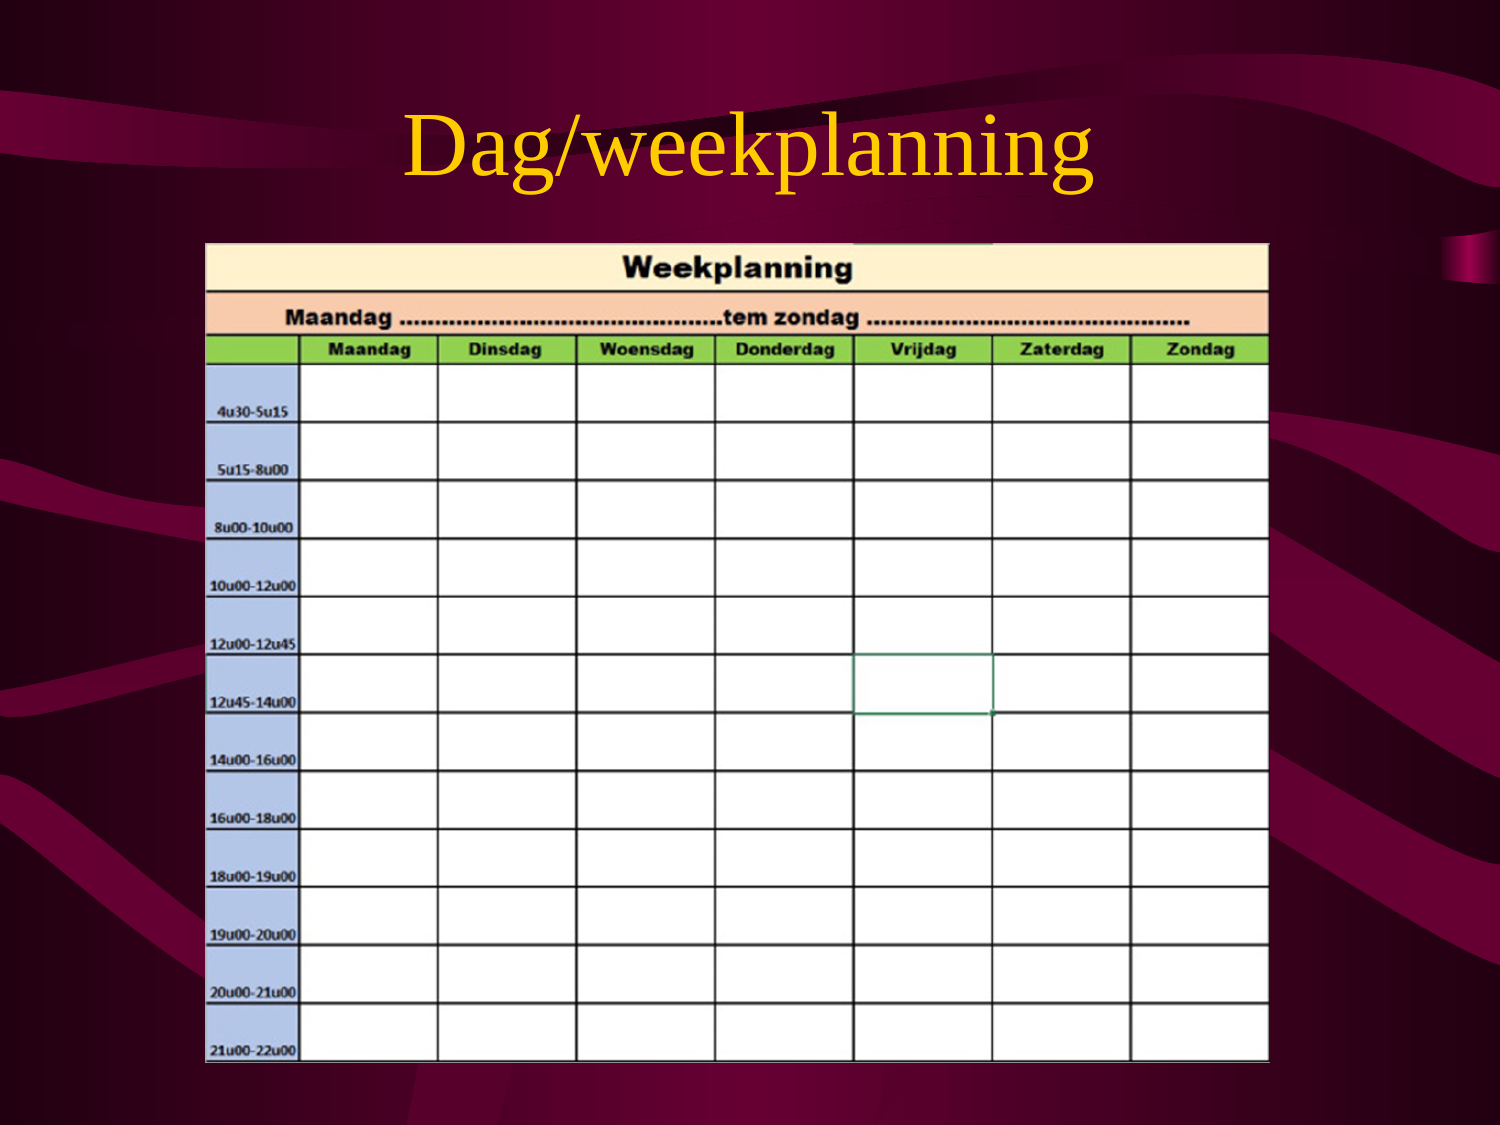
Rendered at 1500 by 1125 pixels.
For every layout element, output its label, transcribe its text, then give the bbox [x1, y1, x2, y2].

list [205, 243, 1270, 1063]
title Dag/weekplanning [112, 99, 1388, 288]
